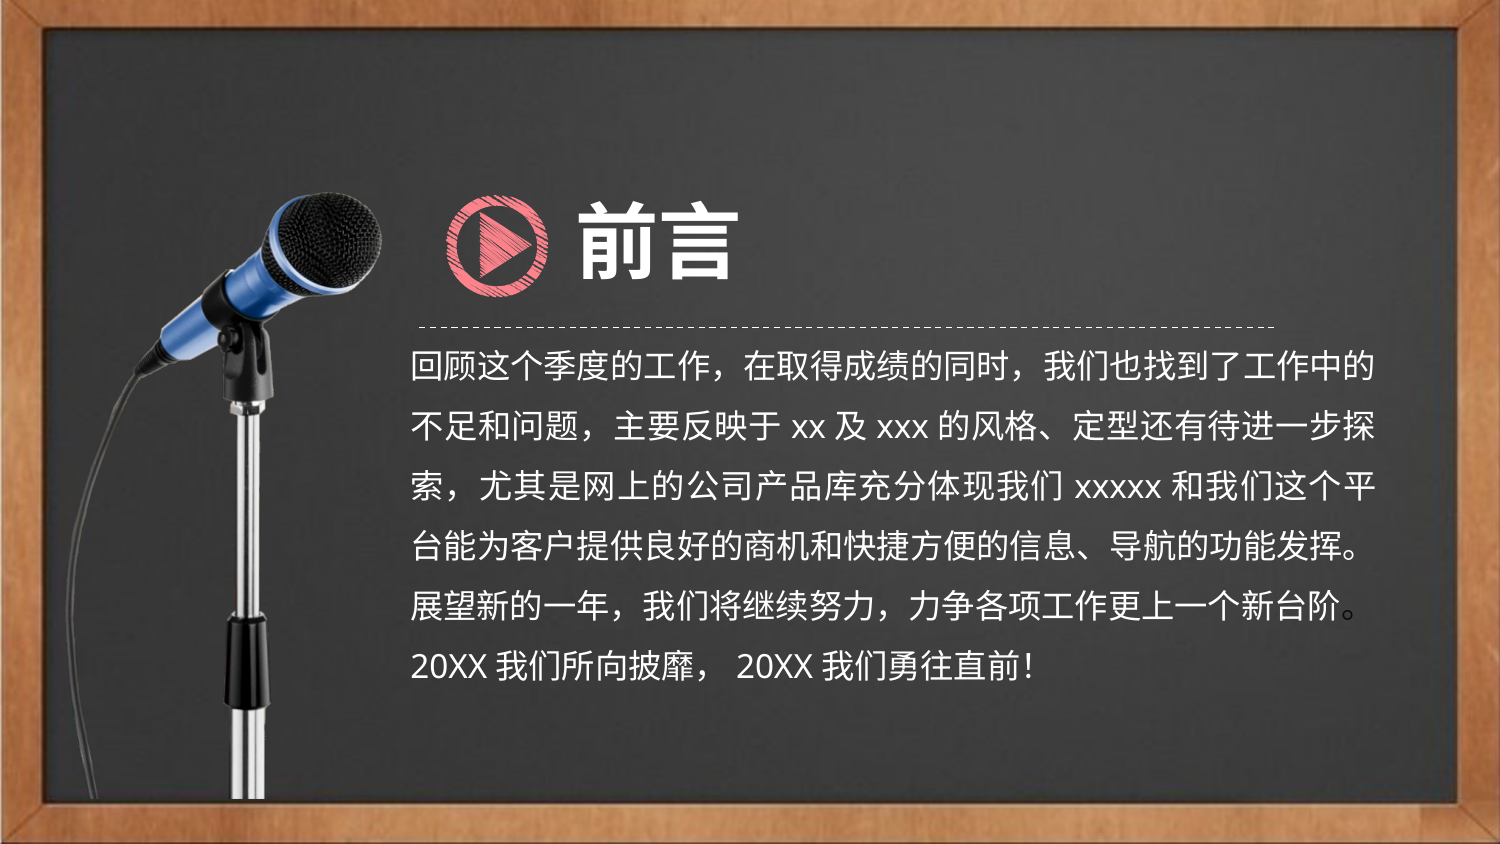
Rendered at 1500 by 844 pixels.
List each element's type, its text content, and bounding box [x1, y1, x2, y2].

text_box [445, 194, 549, 298]
picture [0, 0, 1500, 844]
text_box 回顾这个季度的工作，在取得成绩的同时，我们也找到了工作中的不足和问题，主要反映于xx及xxx的风格、定型还有待进一步探索，尤其是网上的公司产品库充分体现我们xxxxx和我们这个平台能为客户提供良好的商机和快捷方便的信息、导航的功能发挥。展望新的一年，我们将继续努力，力争各项工作更上一个新台阶。20XX我们所向披靡，20XX我们勇往直前！ [501, 318, 1392, 768]
text_box 前言 [560, 181, 823, 296]
